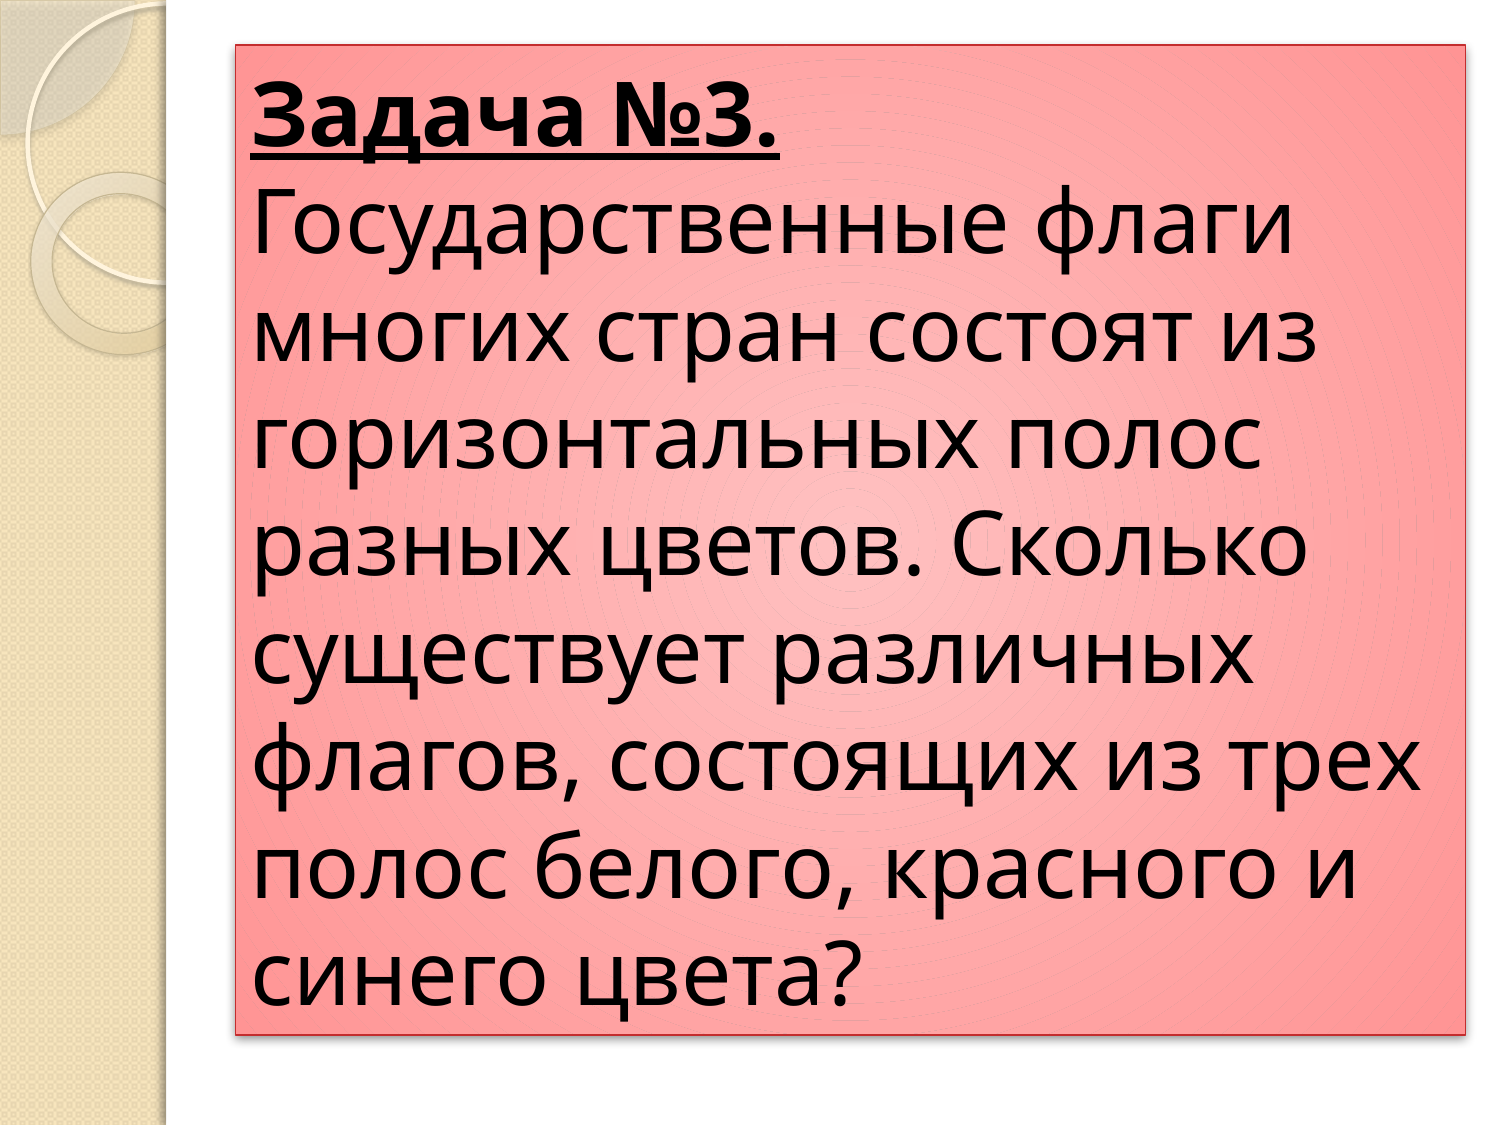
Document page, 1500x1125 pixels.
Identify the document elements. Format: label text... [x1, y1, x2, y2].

title Задача №3. Государственные флаги многих стран состоят из горизонтальных полос разных цветов. Сколько существует различных флагов, состоящих из трех полос белого, красного и синего цвета? [235, 44, 1466, 1036]
